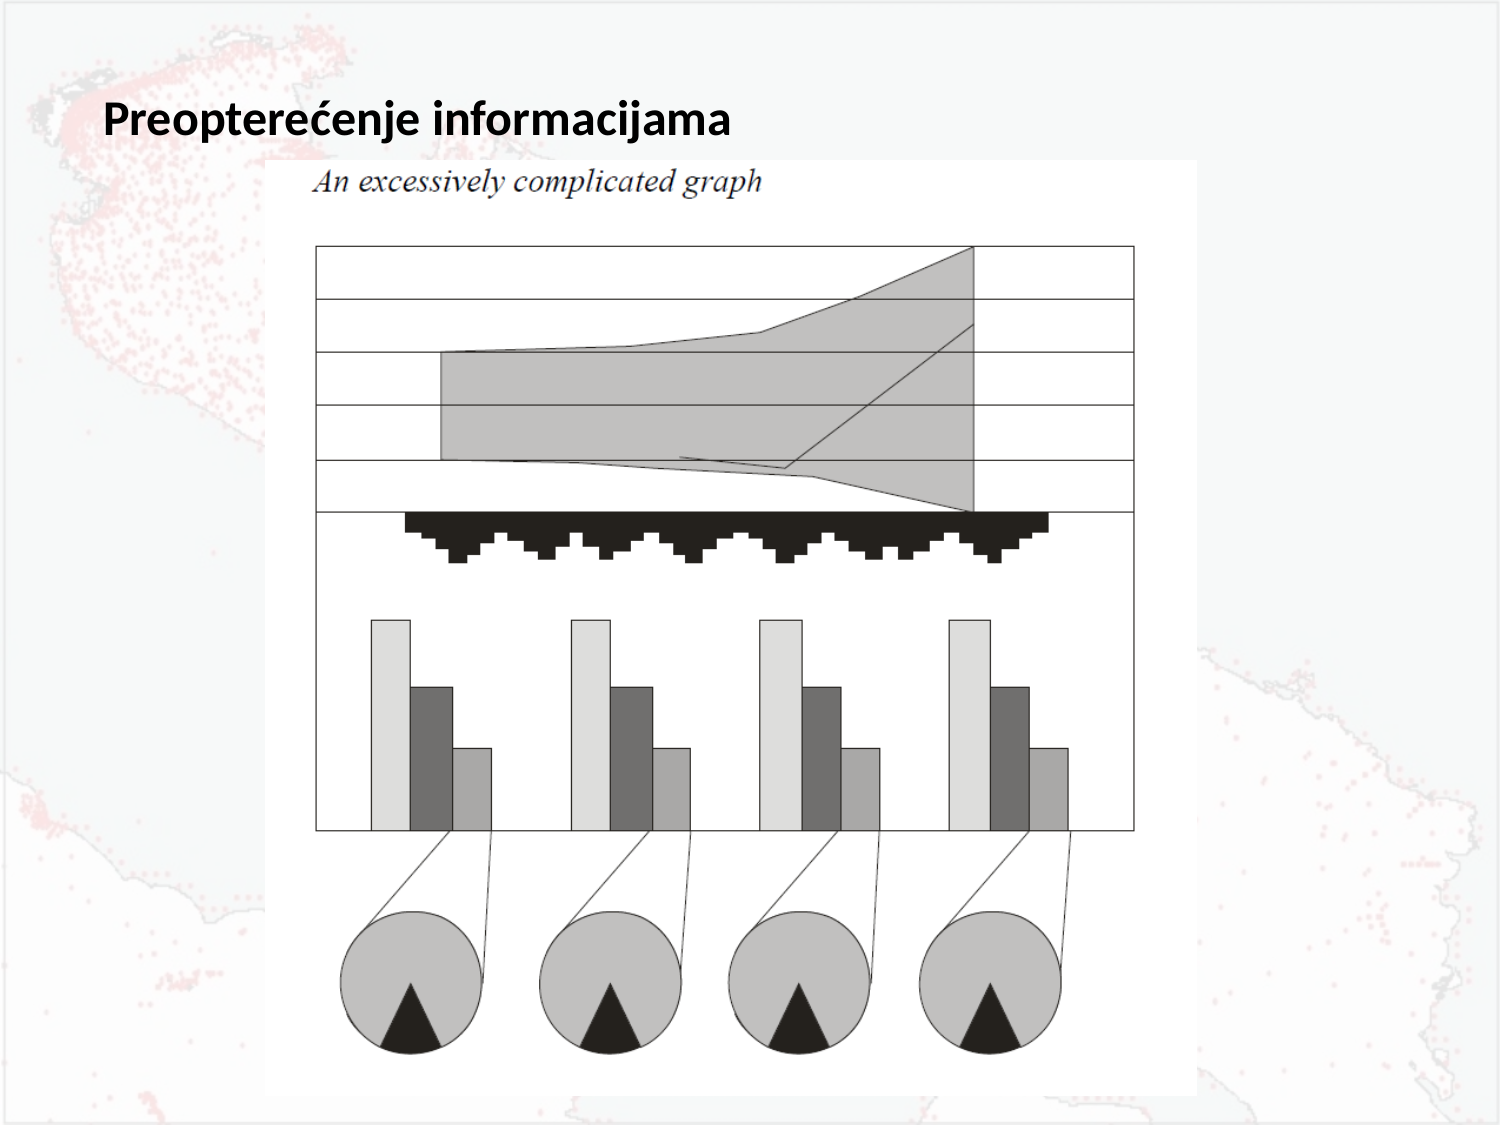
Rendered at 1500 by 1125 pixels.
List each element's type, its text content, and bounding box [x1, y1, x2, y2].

text_box Preopterećenje informacijama [88, 78, 1341, 153]
picture [265, 160, 1197, 1097]
